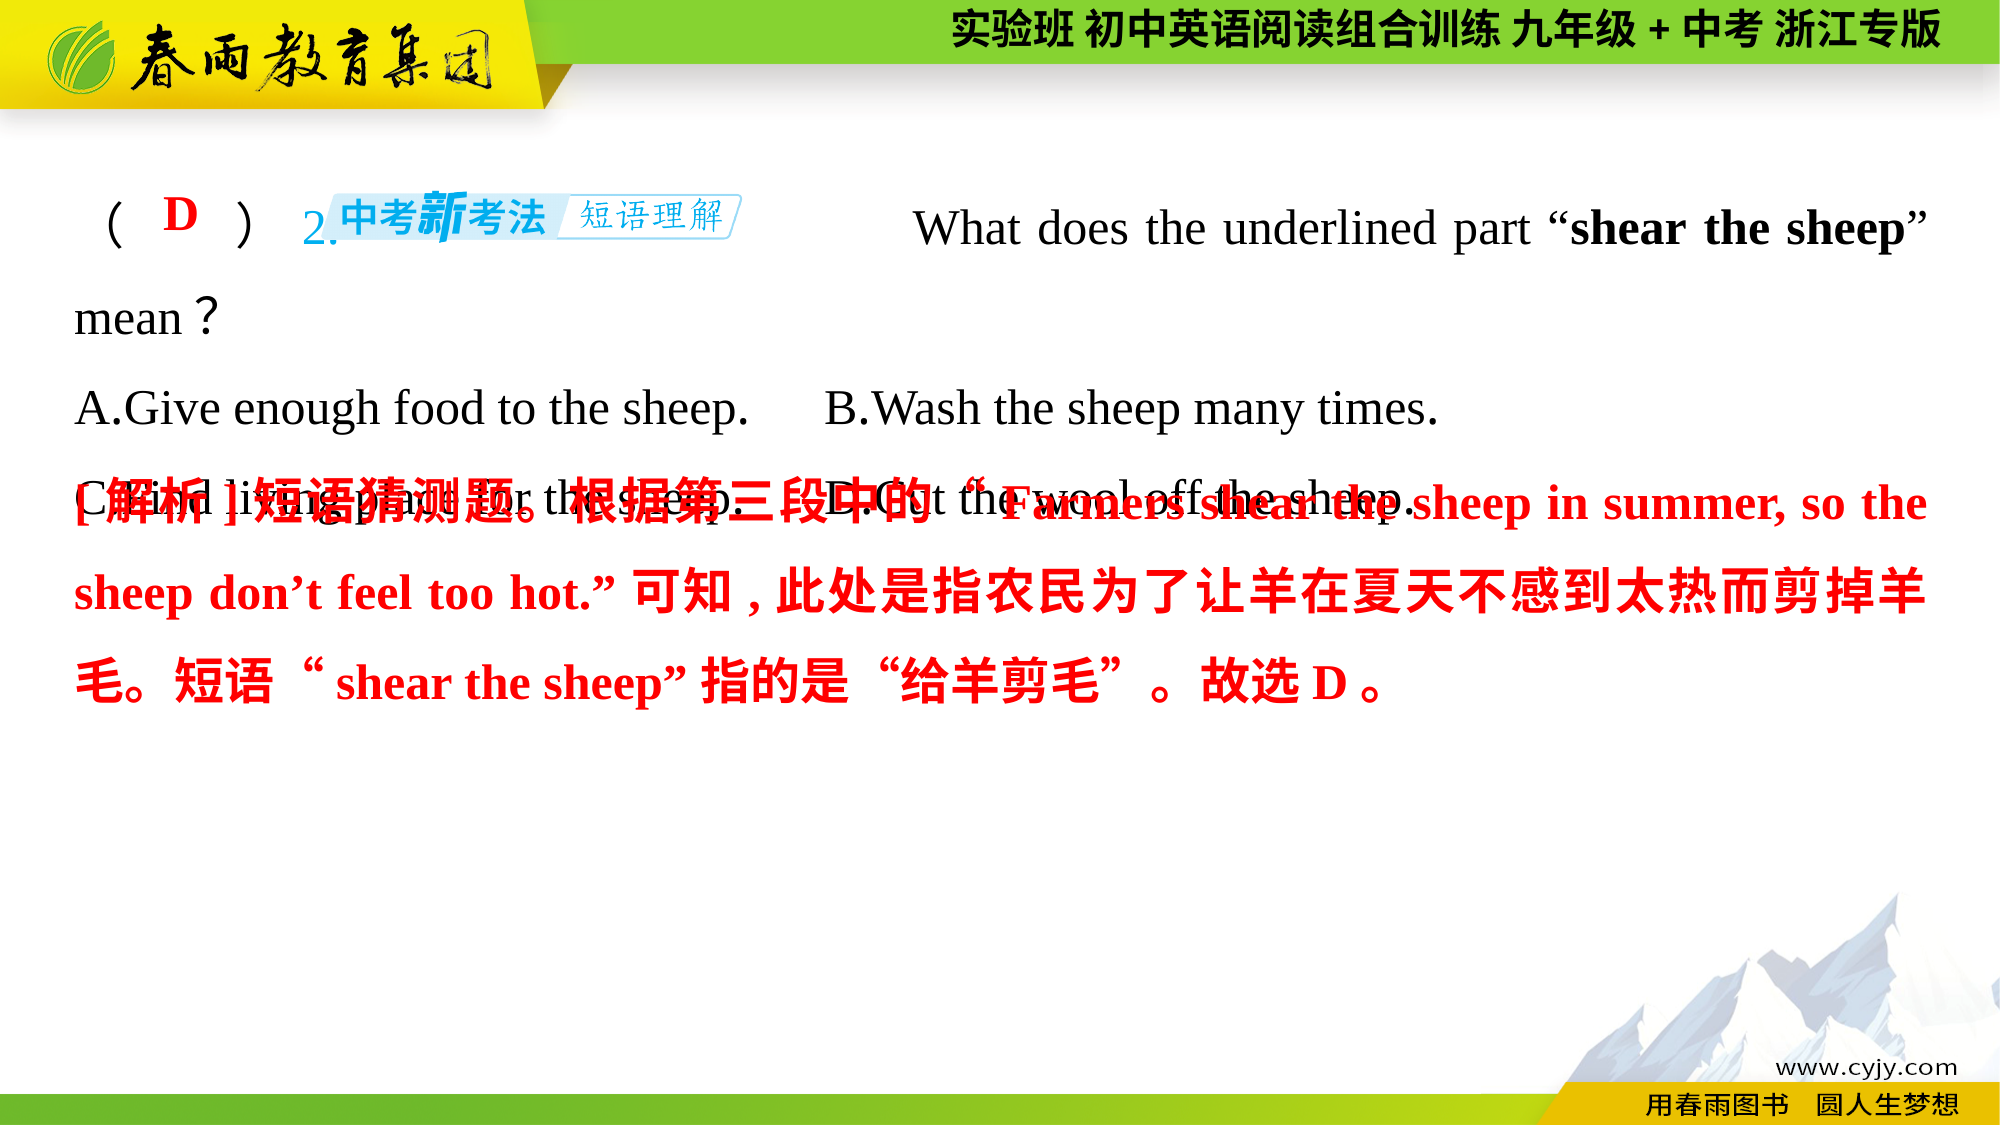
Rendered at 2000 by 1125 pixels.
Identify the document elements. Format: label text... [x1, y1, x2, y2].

text_box D [148, 173, 215, 248]
list （ ）2. What does the underlined part “shear the sheep” mean？ A.Give enough food to the sheep. B.Wash the sheep many times. C.Find living place for the sheep. D.Cut the wool off the sheep. [59, 156, 1944, 432]
text_box [解析]短语猜测题。根据第三段中的“Farmers shear the sheep in summer, so the sheep don’t feel too hot.”可知,此处是指农民为了让羊在夏天不感到太热而剪掉羊毛。短语“shear the sheep”指的是“给羊剪毛”。故选D。 [59, 432, 1944, 718]
picture [0, 0, 2000, 1125]
